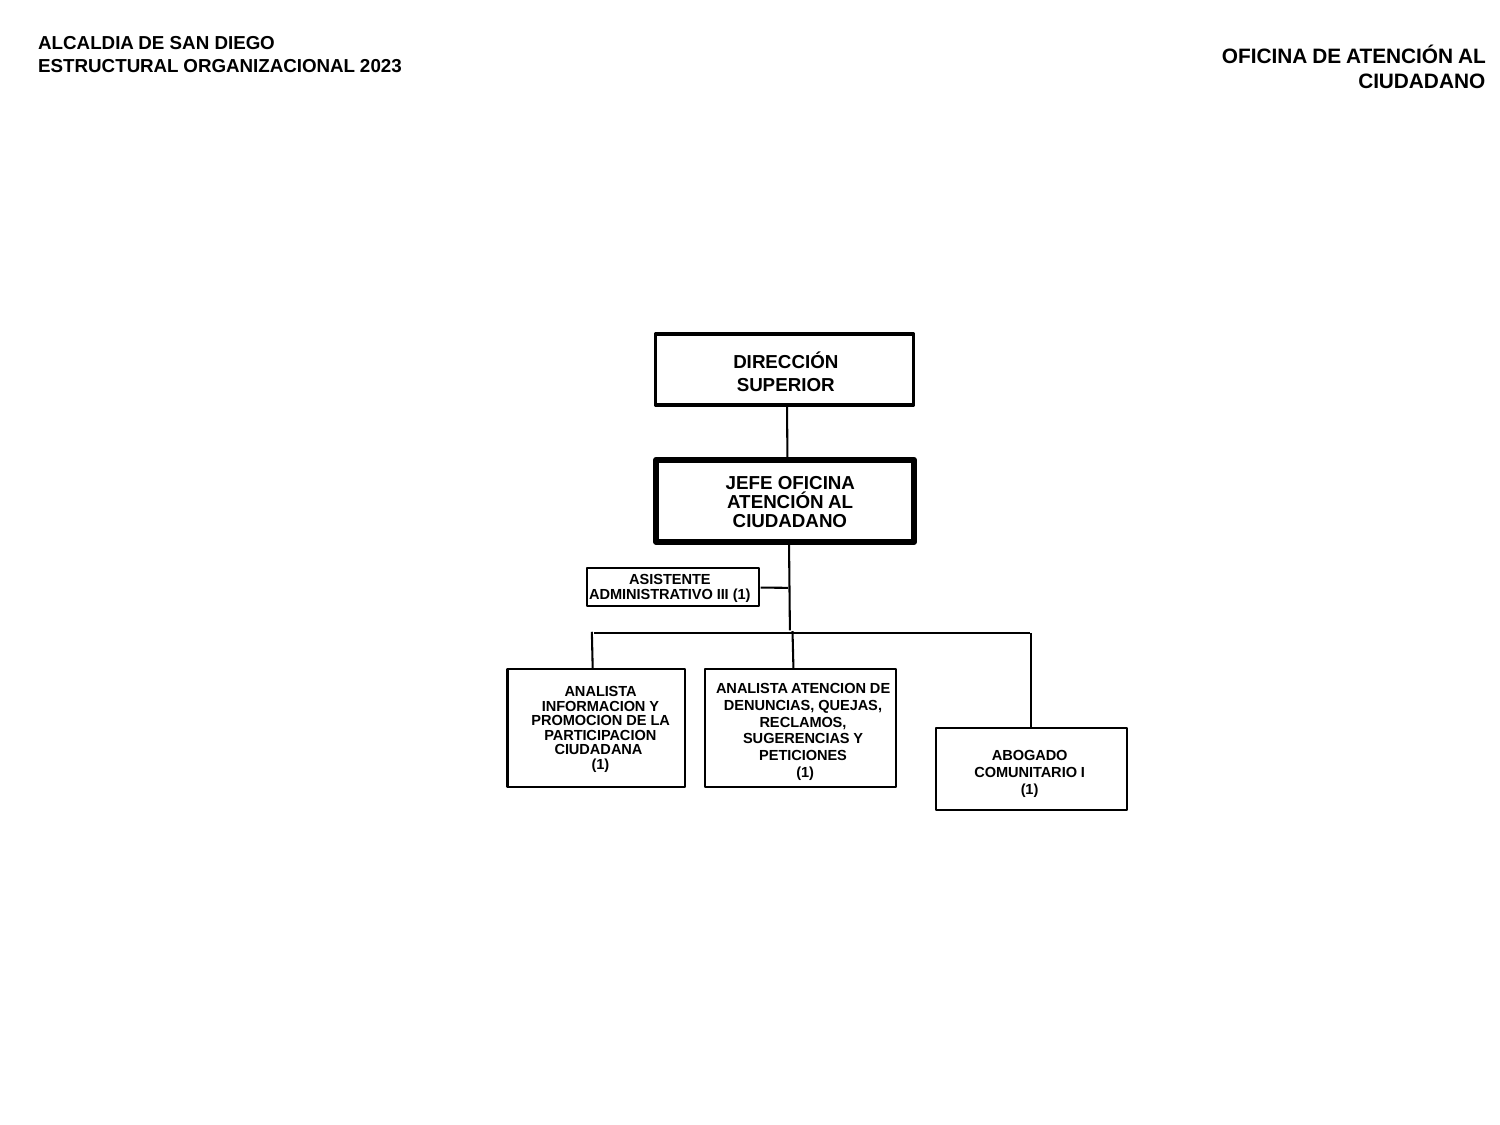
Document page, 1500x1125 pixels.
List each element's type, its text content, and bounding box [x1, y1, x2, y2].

text_box ALCALDIA DE SAN DIEGO ESTRUCTURAL ORGANIZACIONAL 2023 [23, 23, 551, 84]
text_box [500, 333, 1136, 811]
text_box OFICINA DE ATENCIÓN AL CIUDADANO [1101, 35, 1500, 100]
